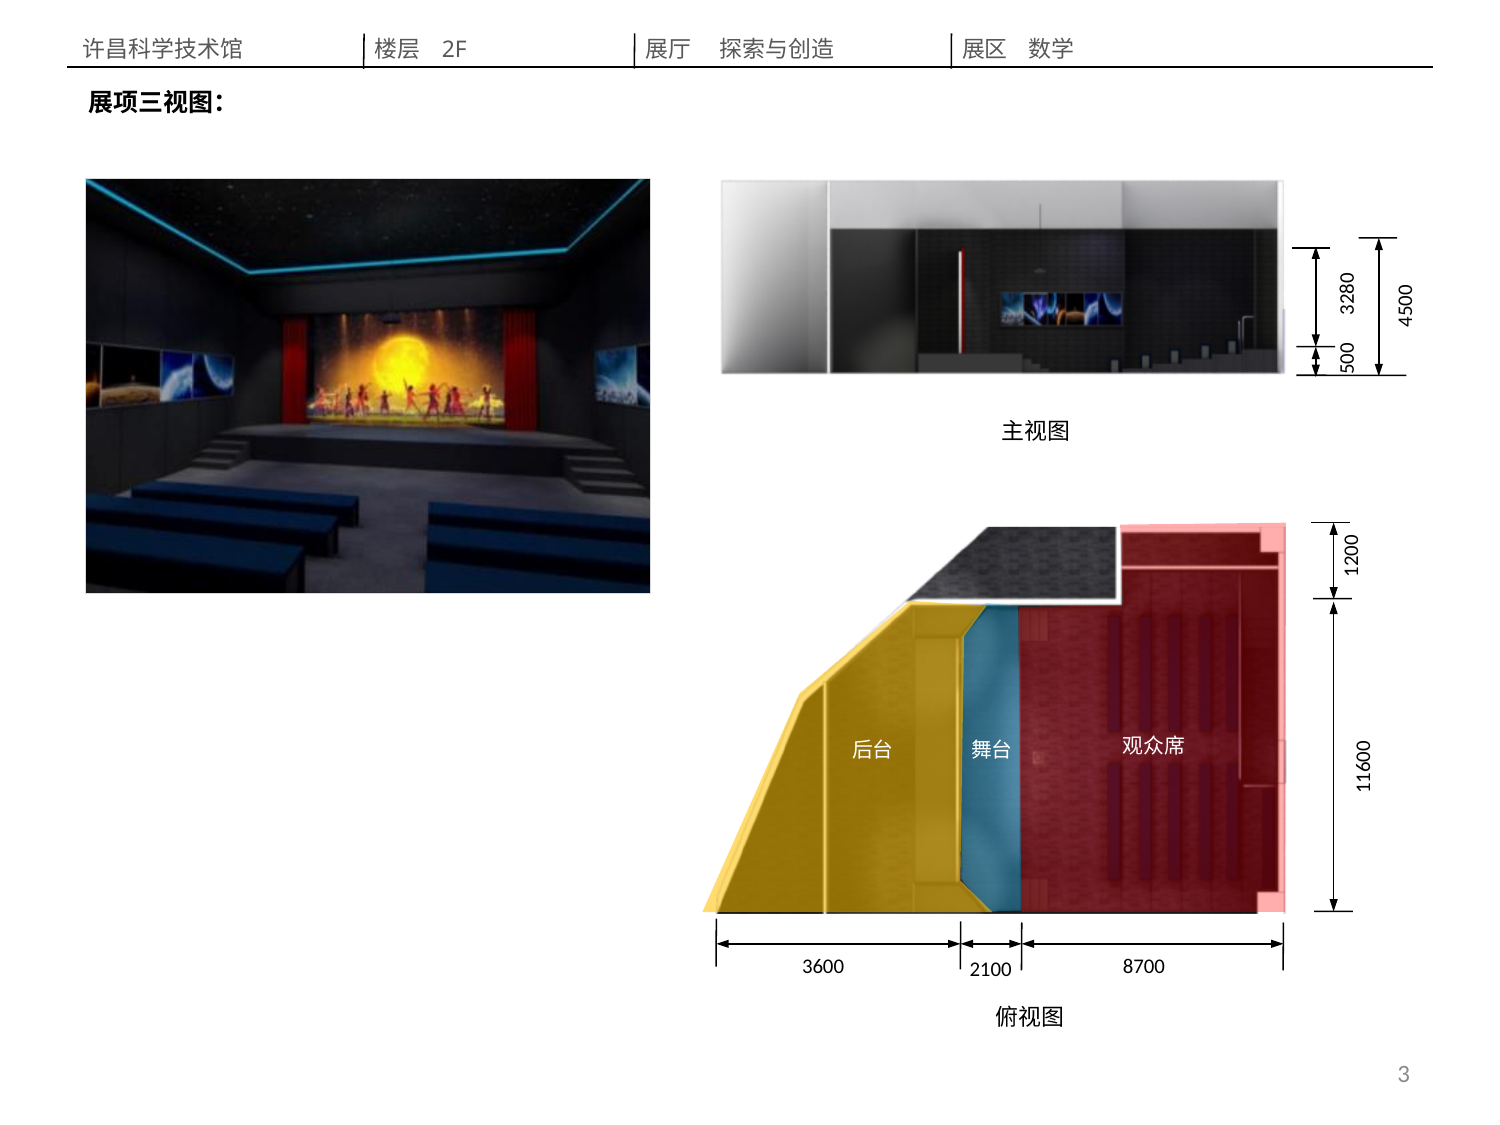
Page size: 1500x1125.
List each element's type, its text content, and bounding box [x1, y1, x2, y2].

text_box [85, 177, 1426, 1058]
text_box 展项三视图： [79, 81, 891, 122]
slide_number 3 [1074, 1065, 1425, 1103]
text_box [66, 33, 1435, 71]
